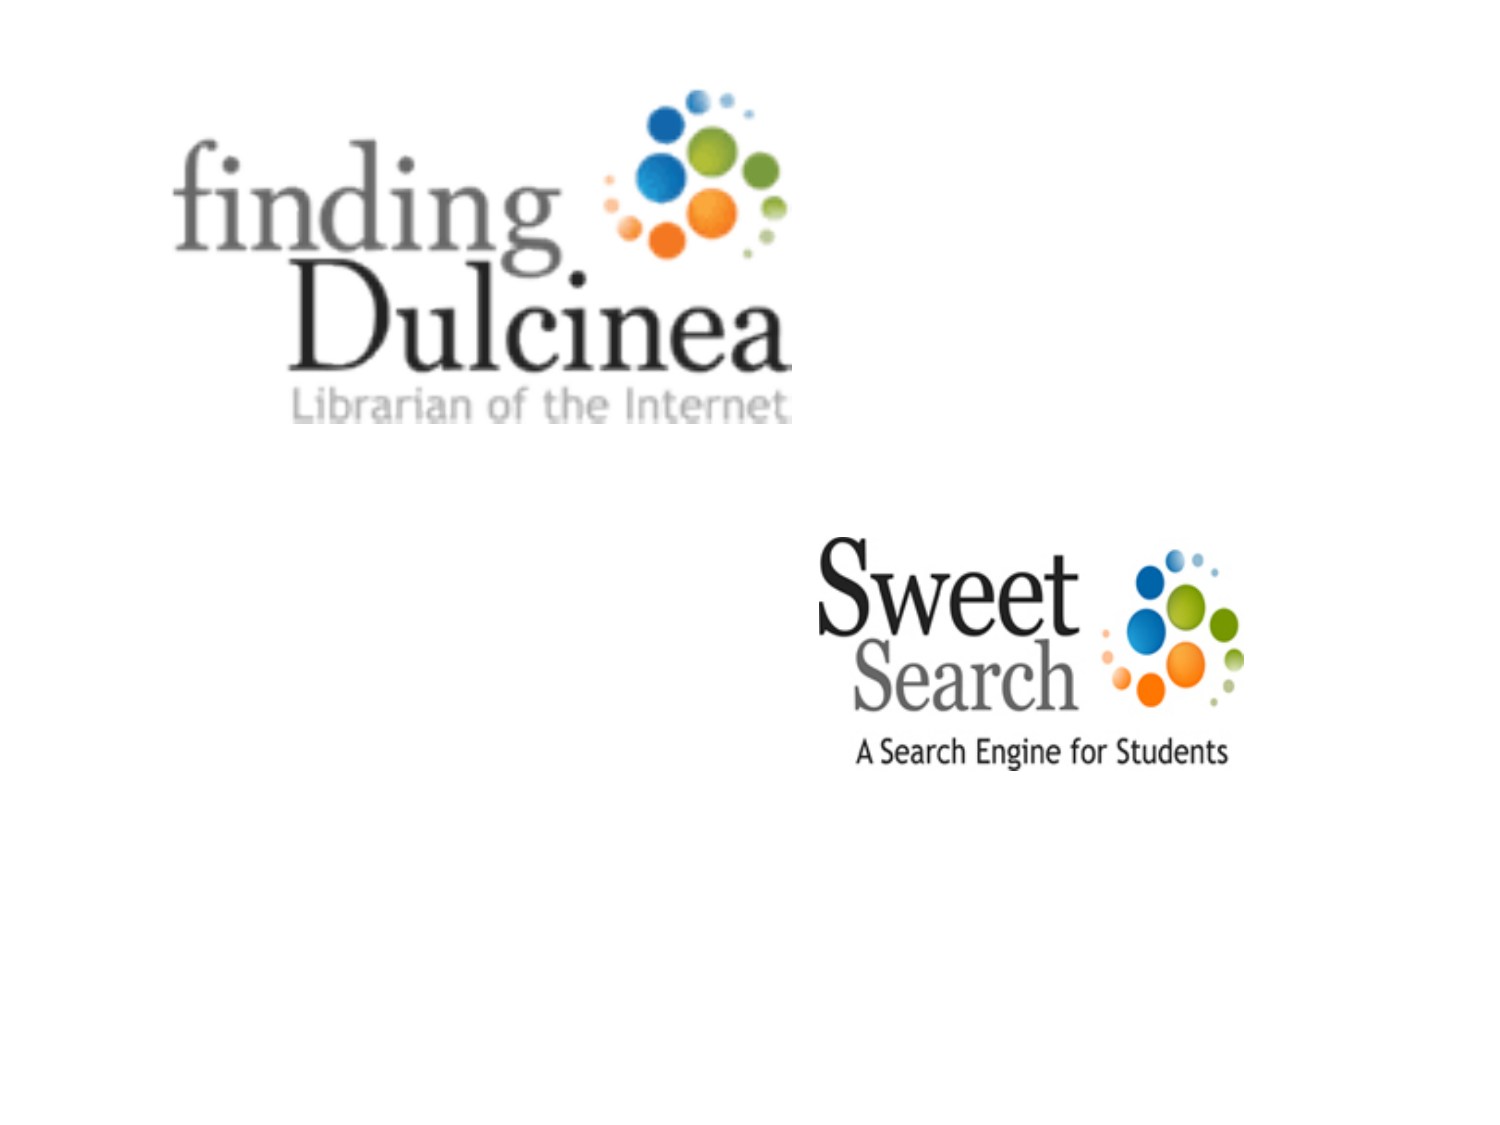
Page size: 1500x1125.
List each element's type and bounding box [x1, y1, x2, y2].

picture [819, 537, 1245, 771]
picture [169, 87, 792, 424]
